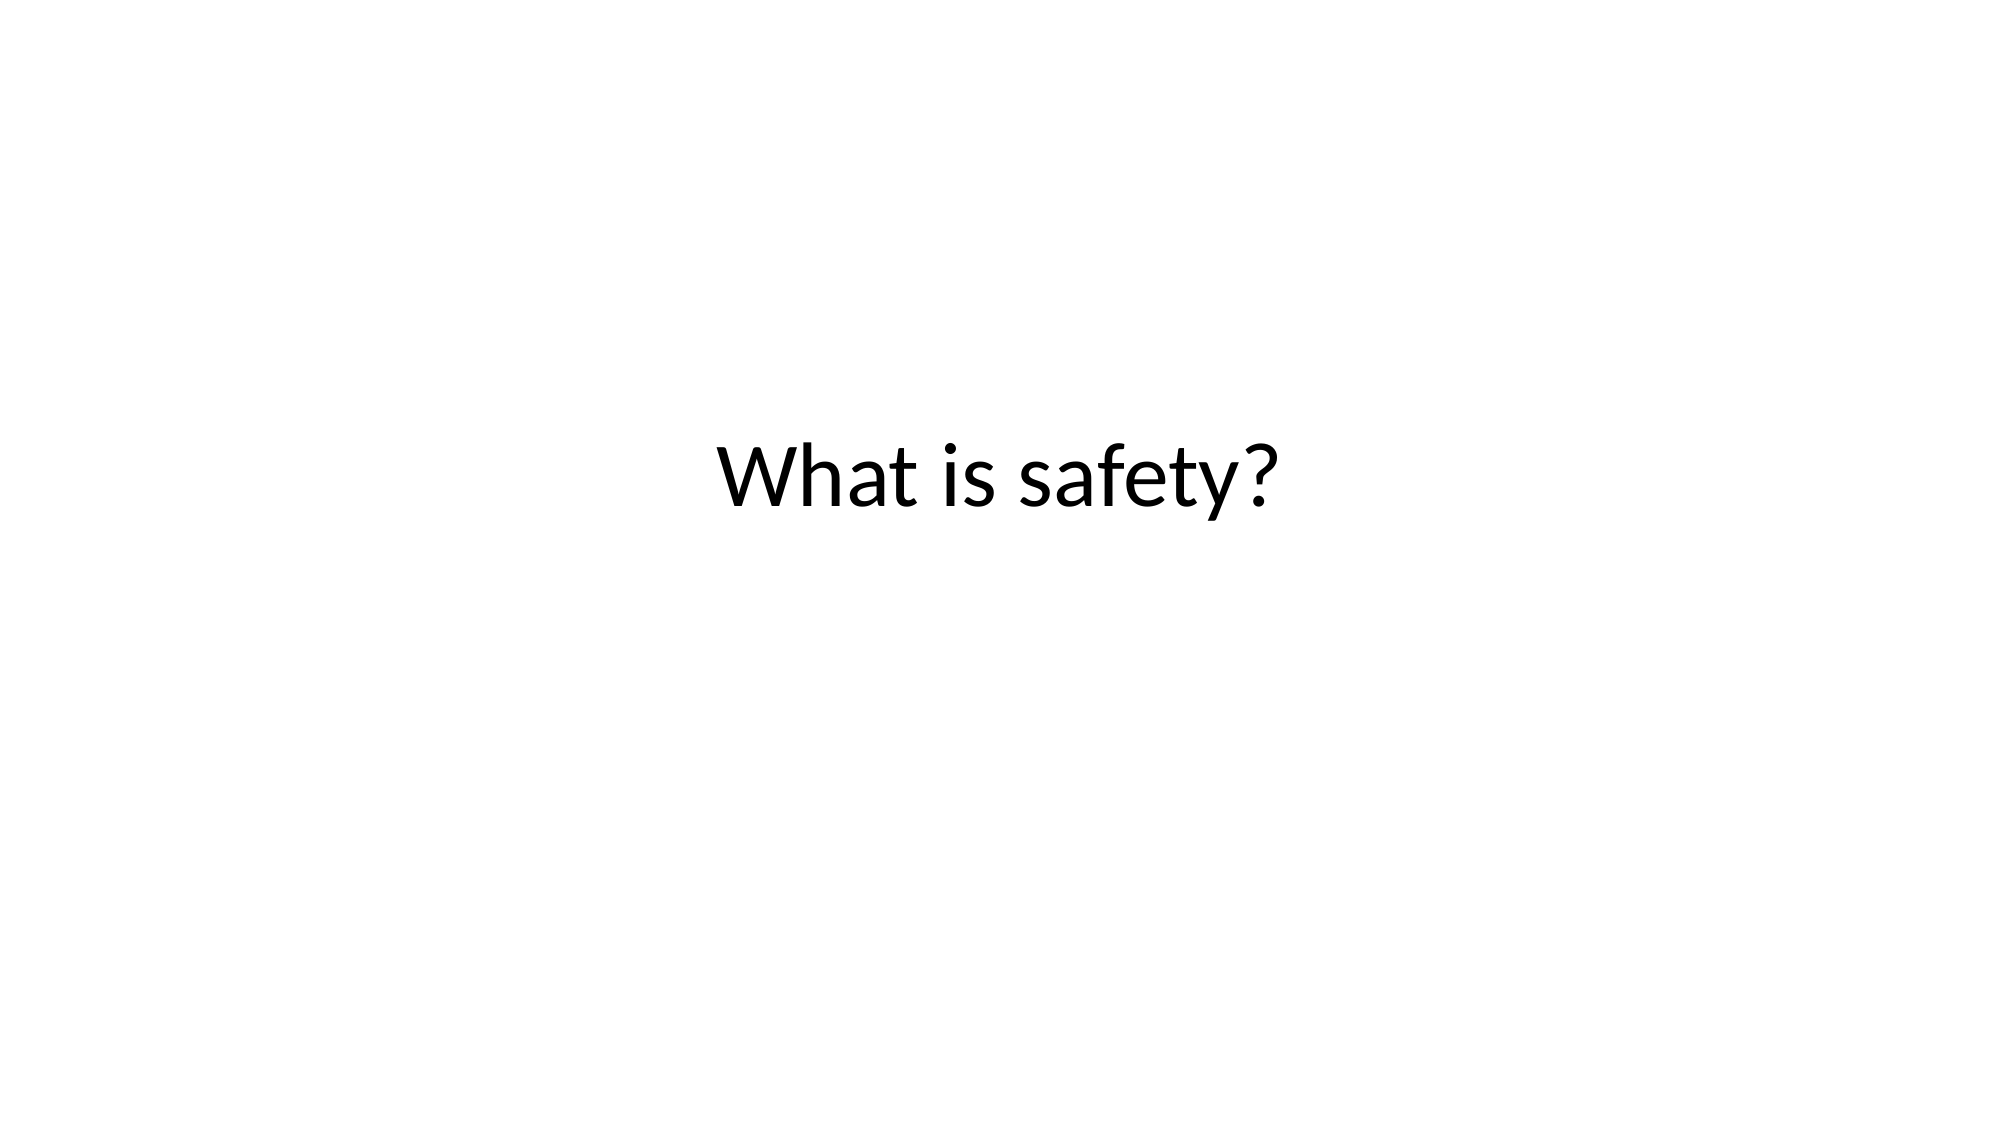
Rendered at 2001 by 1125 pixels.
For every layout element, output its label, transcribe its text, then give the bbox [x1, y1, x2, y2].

title What is safety? [150, 349, 1850, 591]
